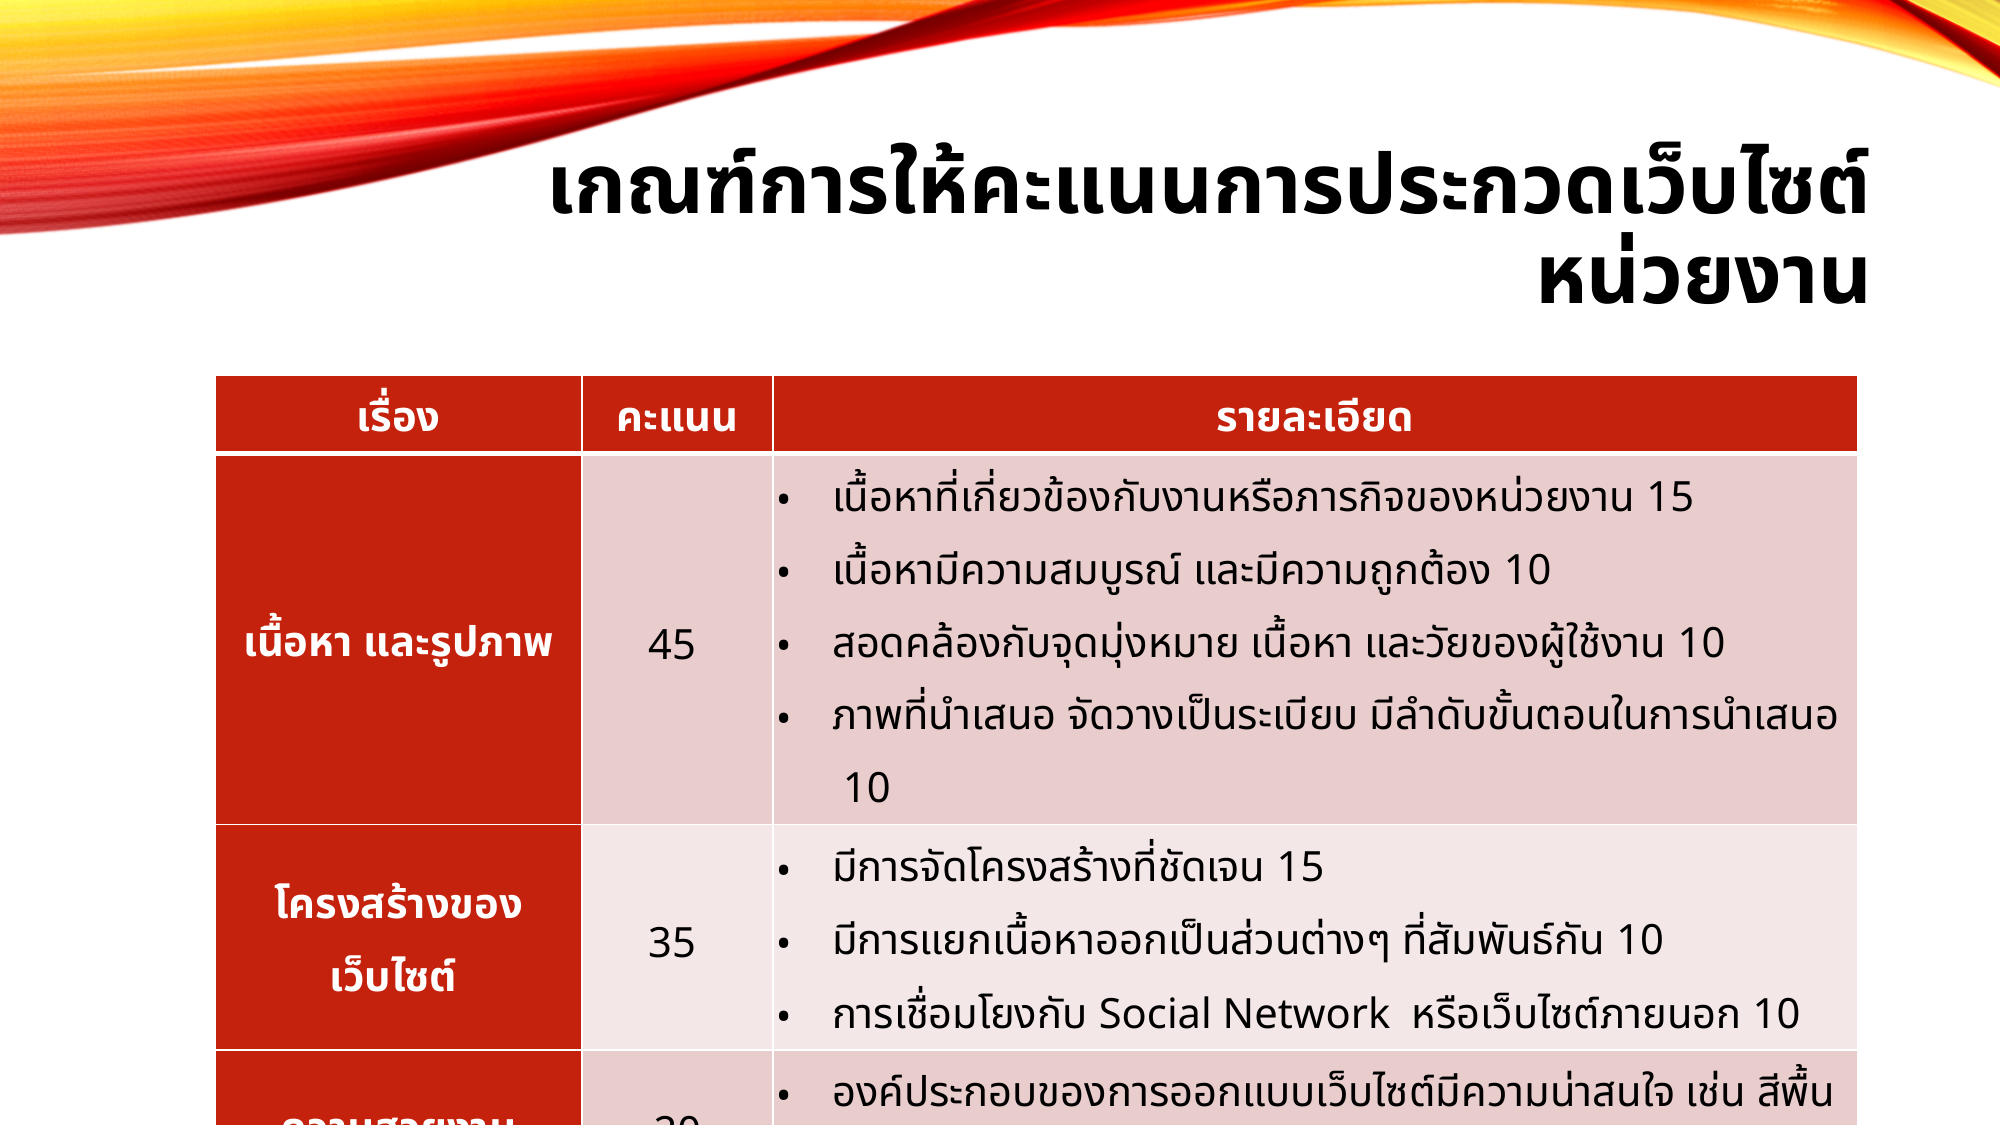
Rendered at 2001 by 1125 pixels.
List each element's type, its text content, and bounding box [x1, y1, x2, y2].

table_cell โครงสร้างของเว็บไซต์ [216, 825, 581, 1049]
table_header รายละเอียด [774, 376, 1857, 451]
title เกณฑ์การให้คะแนนการประกวดเว็บไซต์หน่วยงาน [474, 125, 1888, 338]
table_cell ความสวยงาม [216, 1051, 581, 1125]
table_cell มีการจัดโครงสร้างที่ชัดเจน 15 มีการแยกเนื้อหาออกเป็นส่วนต่างๆ ที่สัมพันธ์กัน 10 การเชื่อมโยงกับ Social Network หรือเว็บไซต์ภายนอก 10 [774, 825, 1857, 1049]
table_cell เนื้อหาที่เกี่ยวข้องกับงานหรือภารกิจของหน่วยงาน 15 เนื้อหามีความสมบูรณ์ และมีความถูกต้อง 10 สอดคล้องกับจุดมุ่งหมาย เนื้อหา และวัยของผู้ใช้งาน 10 ภาพที่นำเสนอ จัดวางเป็นระเบียบ มีลำดับขั้นตอนในการนำเสนอ 10 [774, 456, 1857, 824]
table_cell เนื้อหา และรูปภาพ [216, 456, 581, 824]
table_header คะแนน [583, 376, 772, 451]
table_cell 20 [583, 1051, 772, 1125]
table_cell องค์ประกอบของการออกแบบเว็บไซต์มีความน่าสนใจ เช่น สีพื้นหลัง การจัดวาง อินโฟกราฟิก เป็นต้น [774, 1051, 1857, 1125]
table_header เรื่อง [216, 376, 581, 451]
picture [0, 0, 2000, 237]
table_cell 45 [583, 456, 772, 824]
table_cell 35 [583, 825, 772, 1049]
